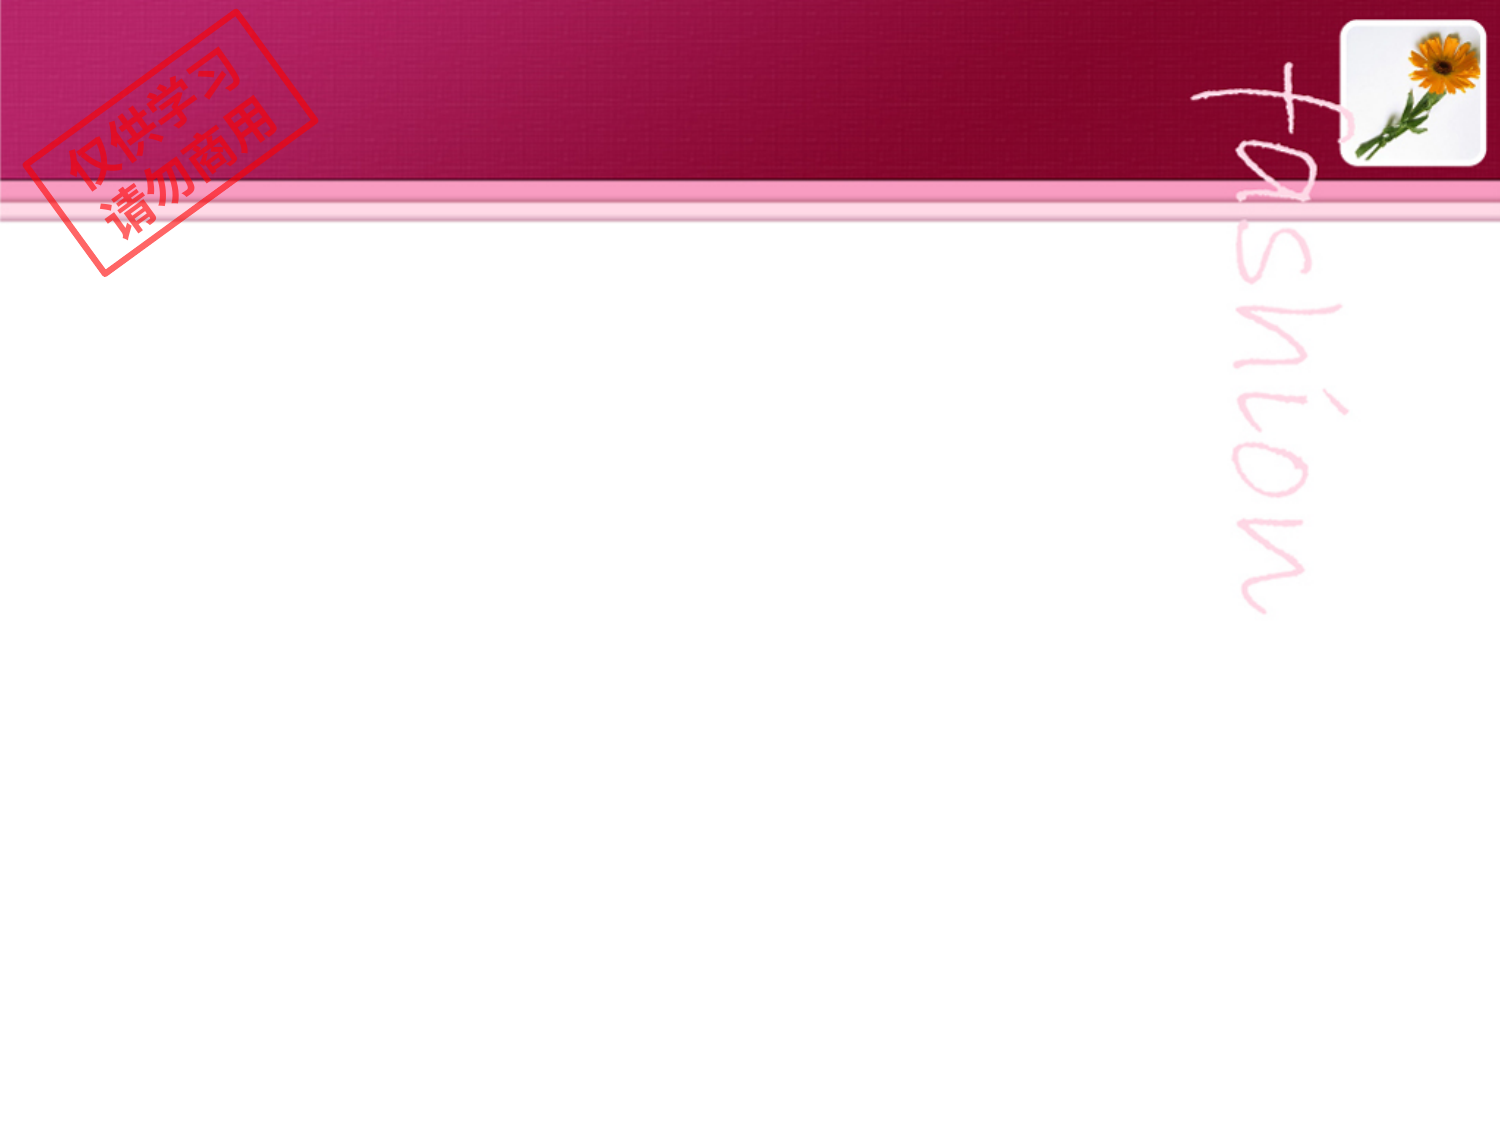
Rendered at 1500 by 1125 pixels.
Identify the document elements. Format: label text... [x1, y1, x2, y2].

picture [0, 0, 1500, 1125]
text_box 仅供学习 请勿商用 [25, 11, 316, 274]
